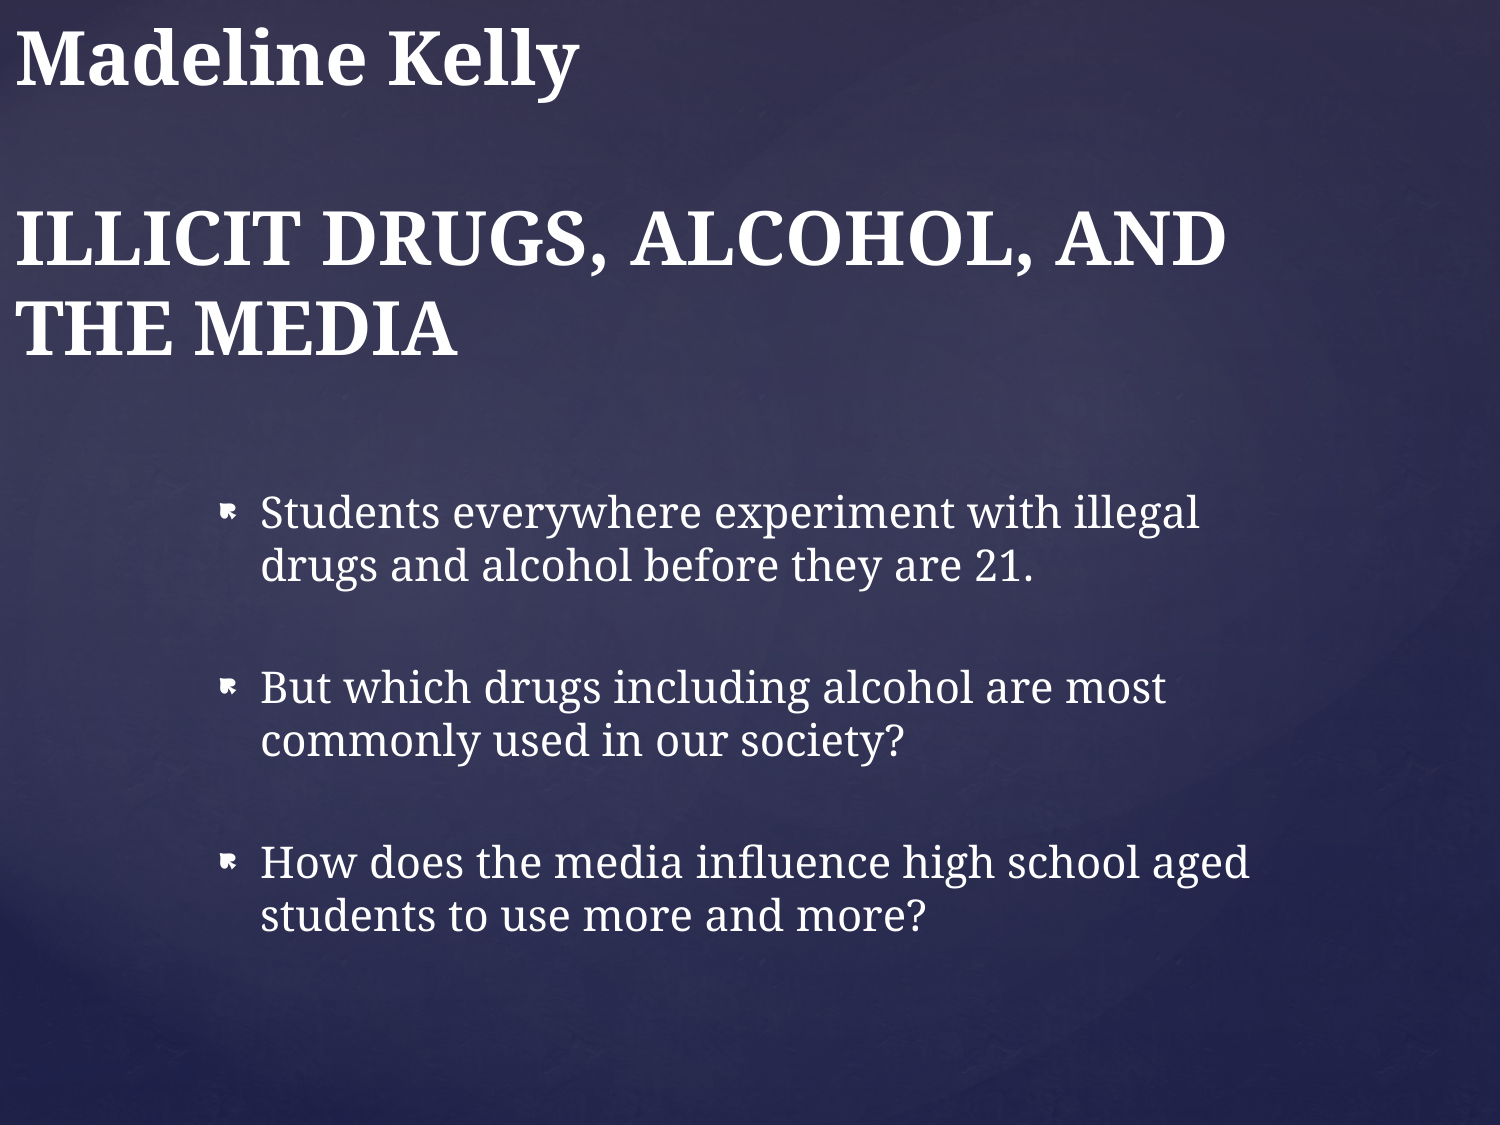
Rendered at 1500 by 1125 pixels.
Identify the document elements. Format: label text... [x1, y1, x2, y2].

list Students everywhere experiment with illegal drugs and alcohol before they are 21. But which drugs including alcohol are most commonly used in our society? How does the media influence high school aged students to use more and more? [200, 379, 1313, 1050]
title Madeline Kelly ILLICIT DRUGS, ALCOHOL, AND THE MEDIA [0, 3, 1373, 379]
